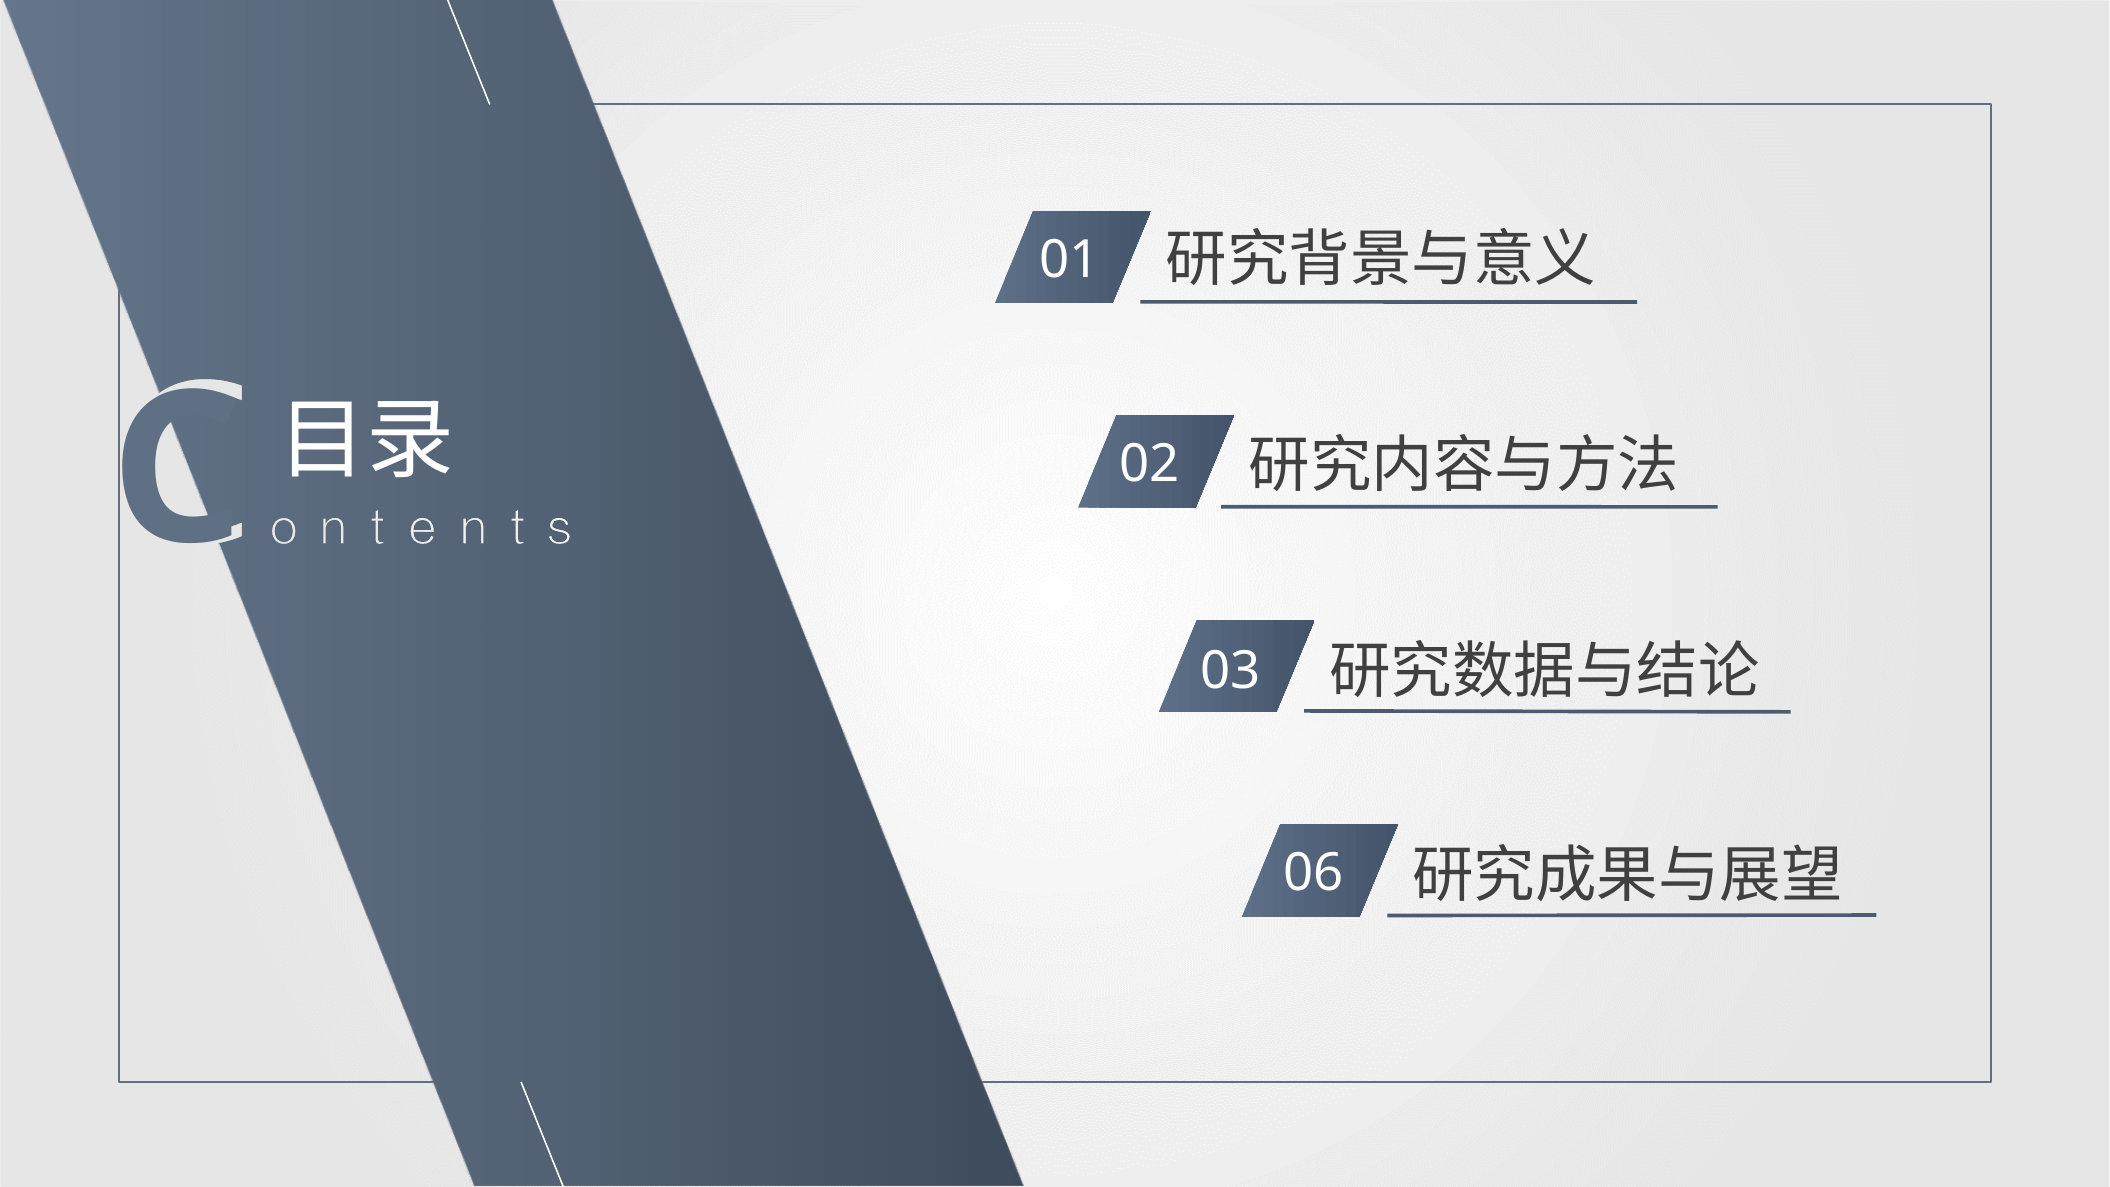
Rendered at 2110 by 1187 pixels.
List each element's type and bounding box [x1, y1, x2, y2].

picture [0, 0, 2110, 1187]
text_box [1241, 824, 1913, 917]
text_box [1078, 415, 1718, 508]
text_box [1158, 619, 1791, 714]
text_box [1026, 104, 1991, 1082]
text_box [368, 0, 490, 105]
text_box [521, 1081, 608, 1187]
text_box [994, 210, 1661, 304]
